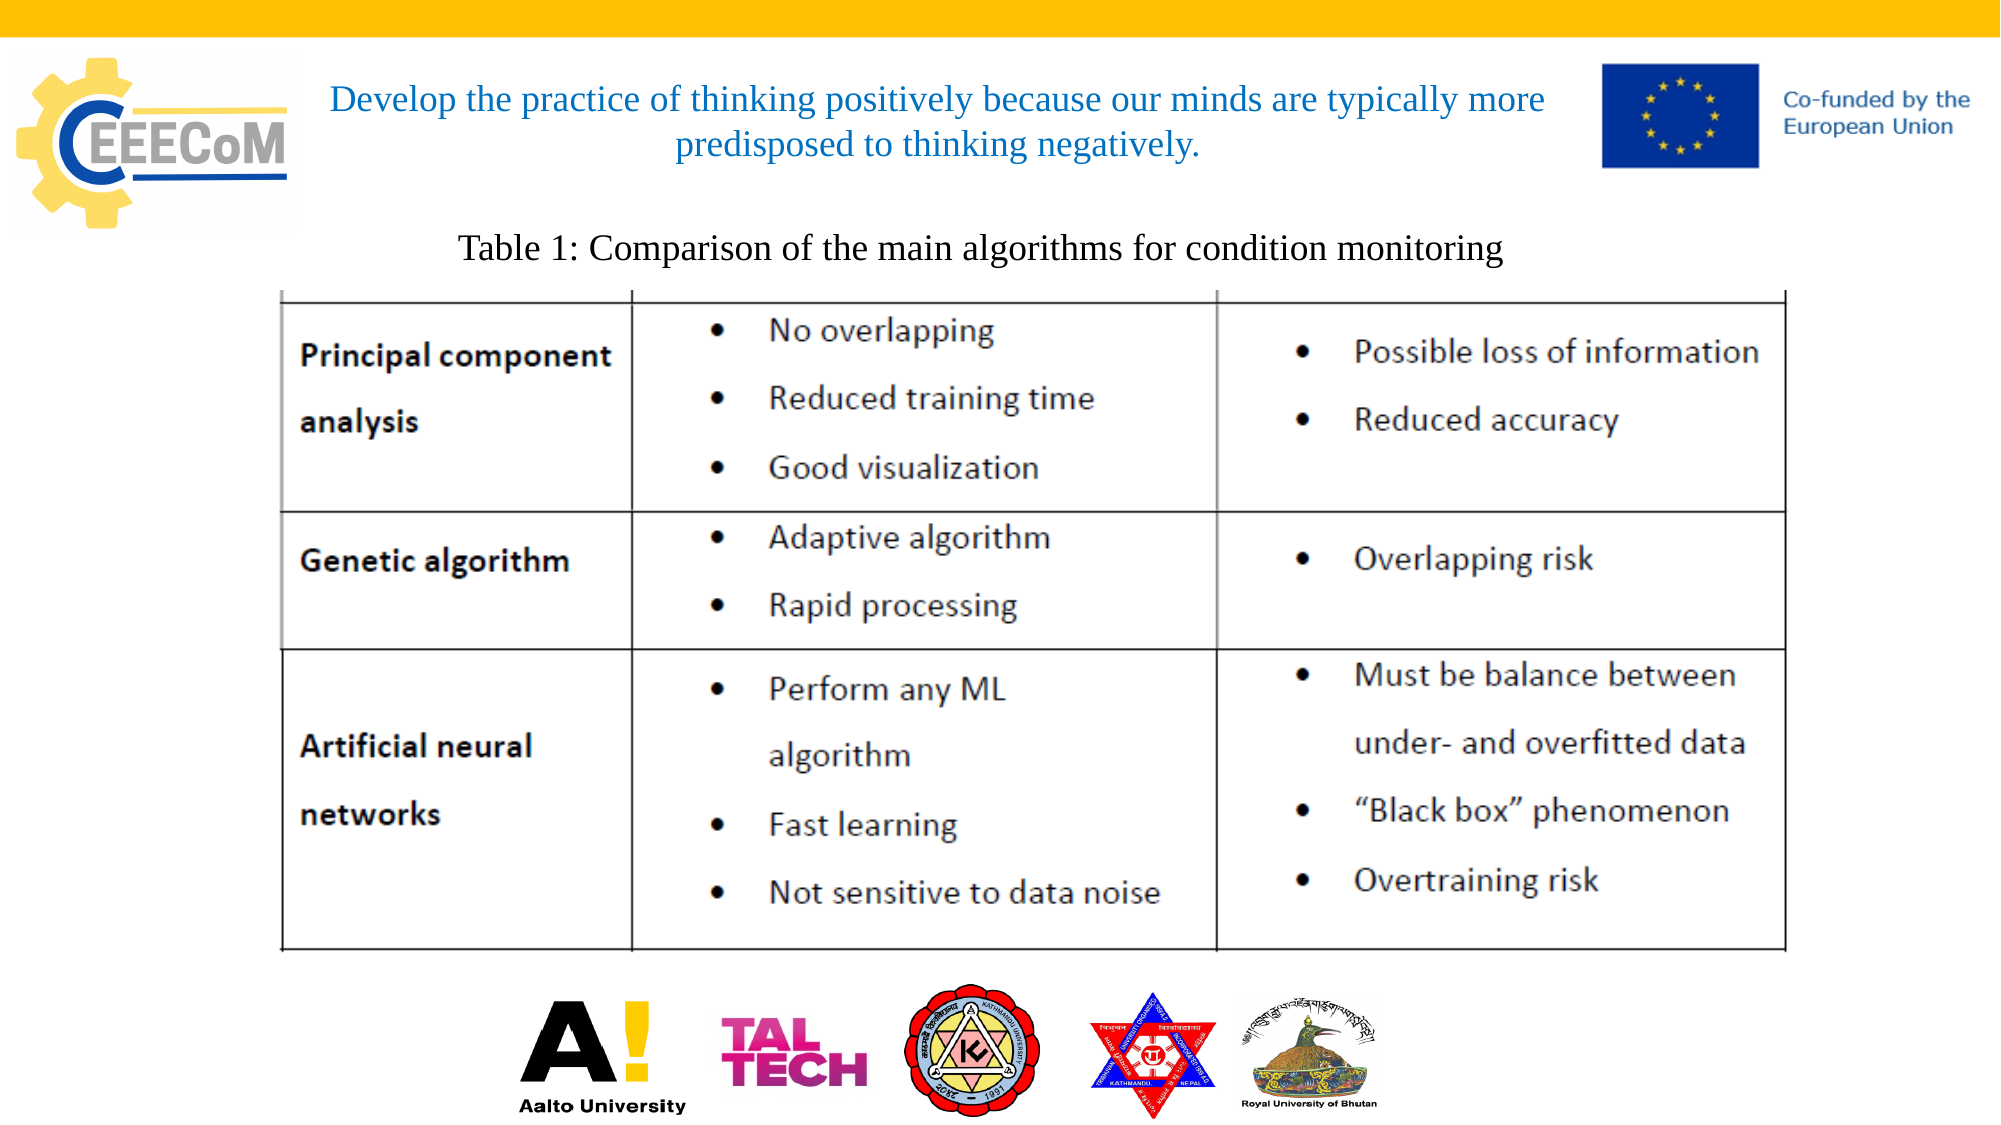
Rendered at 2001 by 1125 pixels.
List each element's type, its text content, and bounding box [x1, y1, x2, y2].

text_box Table 1: Comparison of the main algorithms for condition monitoring [443, 215, 1521, 276]
title Develop the practice of thinking positively because our minds are typically more predisposed to thinking negatively. [312, 37, 1565, 201]
picture [274, 290, 1794, 954]
picture [11, 50, 299, 237]
picture [1595, 46, 2000, 181]
picture [512, 984, 1382, 1125]
